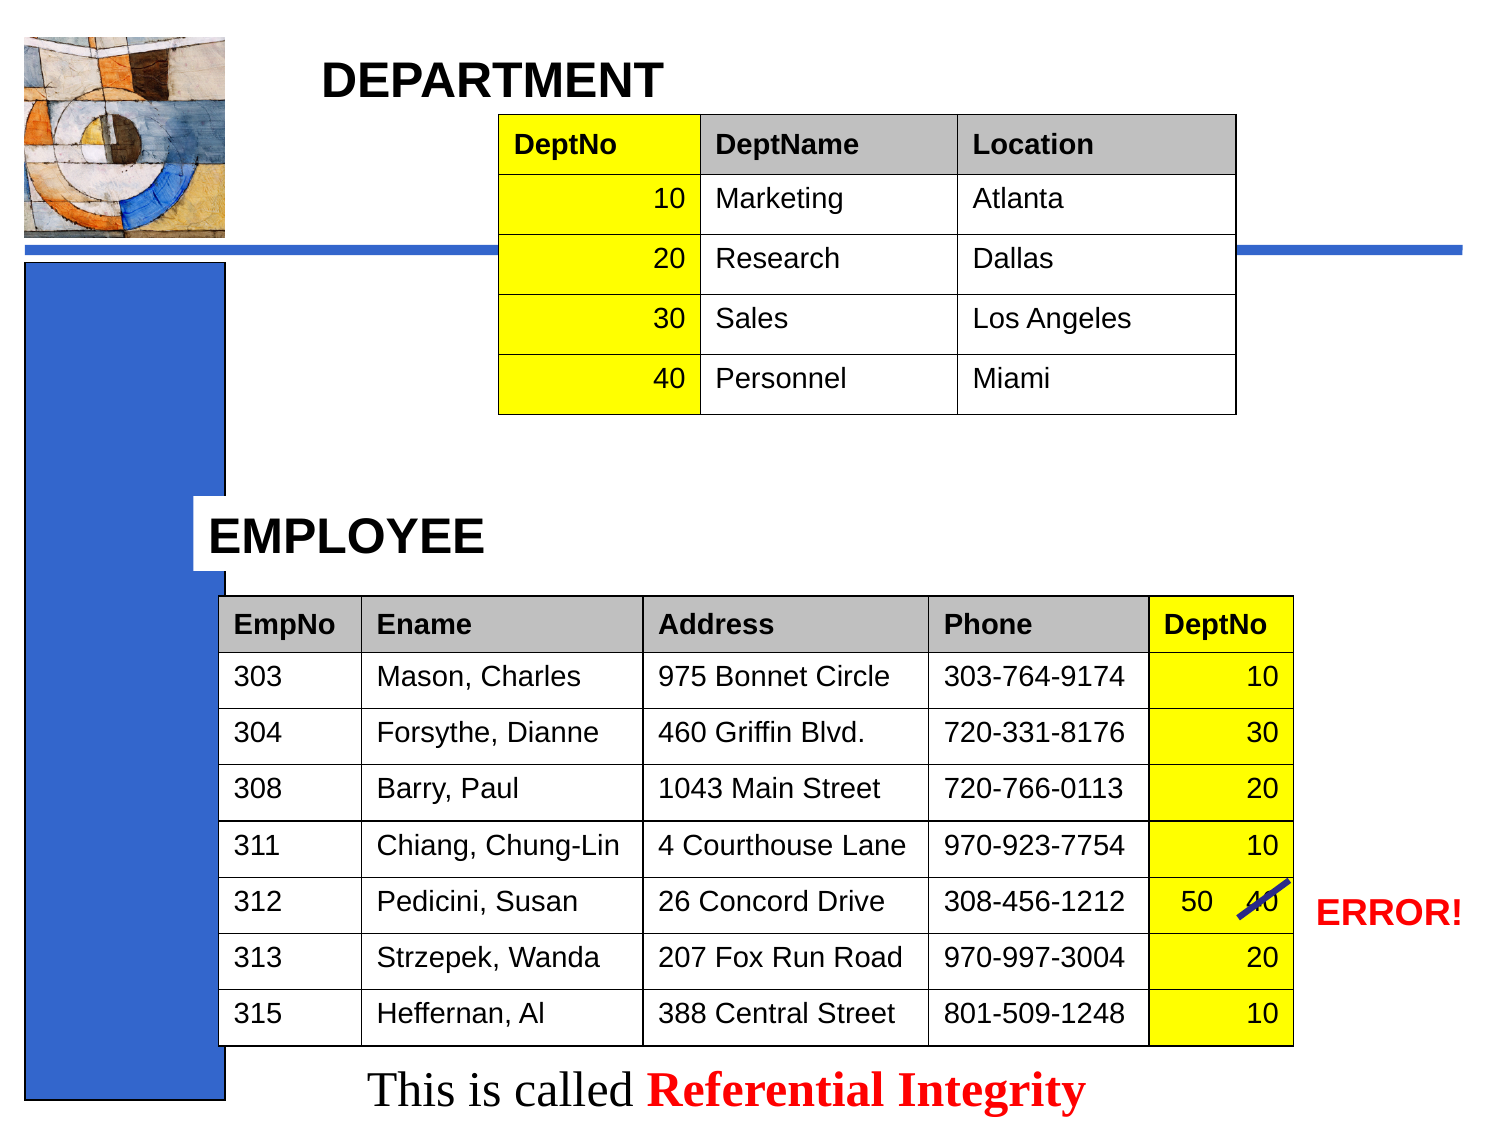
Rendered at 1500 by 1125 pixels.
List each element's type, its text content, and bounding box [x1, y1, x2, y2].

table_cell 10 [1150, 990, 1293, 1045]
table_cell Barry, Paul [362, 765, 642, 820]
table_cell 975 Bonnet Circle [644, 653, 928, 708]
table_cell Chiang, Chung-Lin [362, 822, 642, 877]
table_cell Research [701, 235, 957, 294]
table_cell Forsythe, Dianne [362, 709, 642, 764]
picture [24, 37, 225, 238]
table_cell 4 Courthouse Lane [644, 822, 928, 877]
text_box EMPLOYEE [193, 496, 506, 571]
table_cell 303-764-9174 [929, 653, 1148, 708]
table_cell 30 [1150, 709, 1293, 764]
table_header DeptNo [1150, 597, 1293, 652]
table_cell 26 Concord Drive [644, 878, 928, 933]
table_cell Atlanta [958, 175, 1235, 234]
text_box DEPARTMENT [306, 39, 744, 115]
table_cell 303 [219, 653, 361, 708]
text_box This is called Referential Integrity [352, 1049, 1102, 1124]
table_header EmpNo [219, 597, 361, 652]
table_cell Los Angeles [958, 295, 1235, 354]
table_header DeptName [701, 115, 957, 174]
table_cell 970-923-7754 [929, 822, 1148, 877]
table_cell Dallas [958, 235, 1235, 294]
table_cell 50 40 [1150, 878, 1293, 933]
table_cell 20 [1150, 765, 1293, 820]
table_cell 460 Griffin Blvd. [644, 709, 928, 764]
table_cell 207 Fox Run Road [644, 934, 928, 989]
table_cell Pedicini, Susan [362, 878, 642, 933]
table_cell 10 [1150, 822, 1293, 877]
table_cell 801-509-1248 [929, 990, 1148, 1045]
table_cell 40 [499, 355, 700, 414]
table_cell 720-331-8176 [929, 709, 1148, 764]
table_cell Strzepek, Wanda [362, 934, 642, 989]
table_header Location [958, 115, 1235, 174]
table_cell Marketing [701, 175, 957, 234]
table_header Phone [929, 597, 1148, 652]
table_cell Sales [701, 295, 957, 354]
table_header Ename [362, 597, 642, 652]
table_cell 388 Central Street [644, 990, 928, 1045]
table_cell 720-766-0113 [929, 765, 1148, 820]
table_cell 10 [1150, 653, 1293, 708]
table_cell 970-997-3004 [929, 934, 1148, 989]
table_cell 304 [219, 709, 361, 764]
table_cell 308 [219, 765, 361, 820]
table_cell 20 [499, 235, 700, 294]
table_cell Personnel [701, 355, 957, 414]
table_cell Heffernan, Al [362, 990, 642, 1045]
table_cell Mason, Charles [362, 653, 642, 708]
table_cell 20 [1150, 934, 1293, 989]
table_cell 312 [219, 878, 361, 933]
table_header Address [644, 597, 928, 652]
table_cell Miami [958, 355, 1235, 414]
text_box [1237, 880, 1290, 919]
table_cell 311 [219, 822, 361, 877]
table_cell 315 [219, 990, 361, 1045]
table_cell 1043 Main Street [644, 765, 928, 820]
table_cell 313 [219, 934, 361, 989]
table_header DeptNo [499, 115, 700, 174]
table_cell 30 [499, 295, 700, 354]
table_cell 10 [499, 175, 700, 234]
table_cell 308-456-1212 [929, 878, 1148, 933]
text_box ERROR! [1301, 880, 1479, 940]
